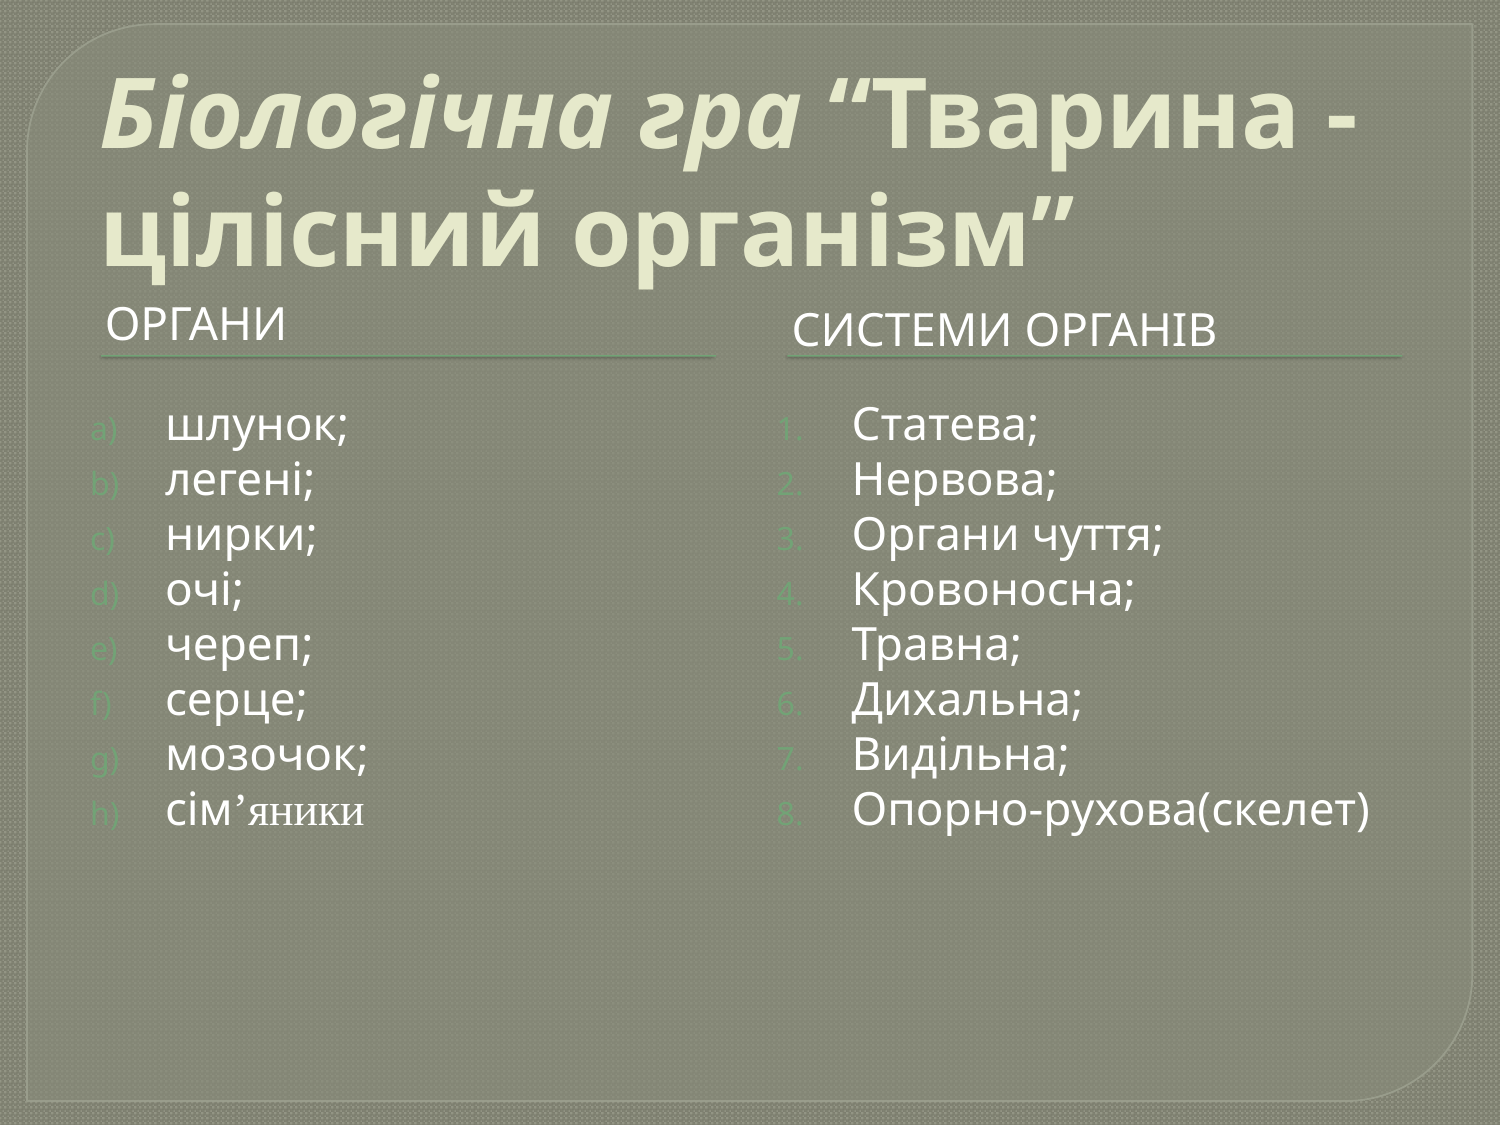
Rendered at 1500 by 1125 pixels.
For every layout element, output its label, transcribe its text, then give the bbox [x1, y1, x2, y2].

list Системи органів [761, 269, 1425, 364]
list органи [75, 281, 738, 357]
list шлунок; легені; нирки; очі; череп; серце; мозочок; сім’яники [75, 387, 738, 1035]
list Статева; Нервова; Органи чуття; Кровоносна; Травна; Дихальна; Видільна; Опорно-рухова(скелет) [761, 387, 1425, 1035]
title Біологічна гра “Тварина - цілісний організм” [75, 41, 1465, 293]
